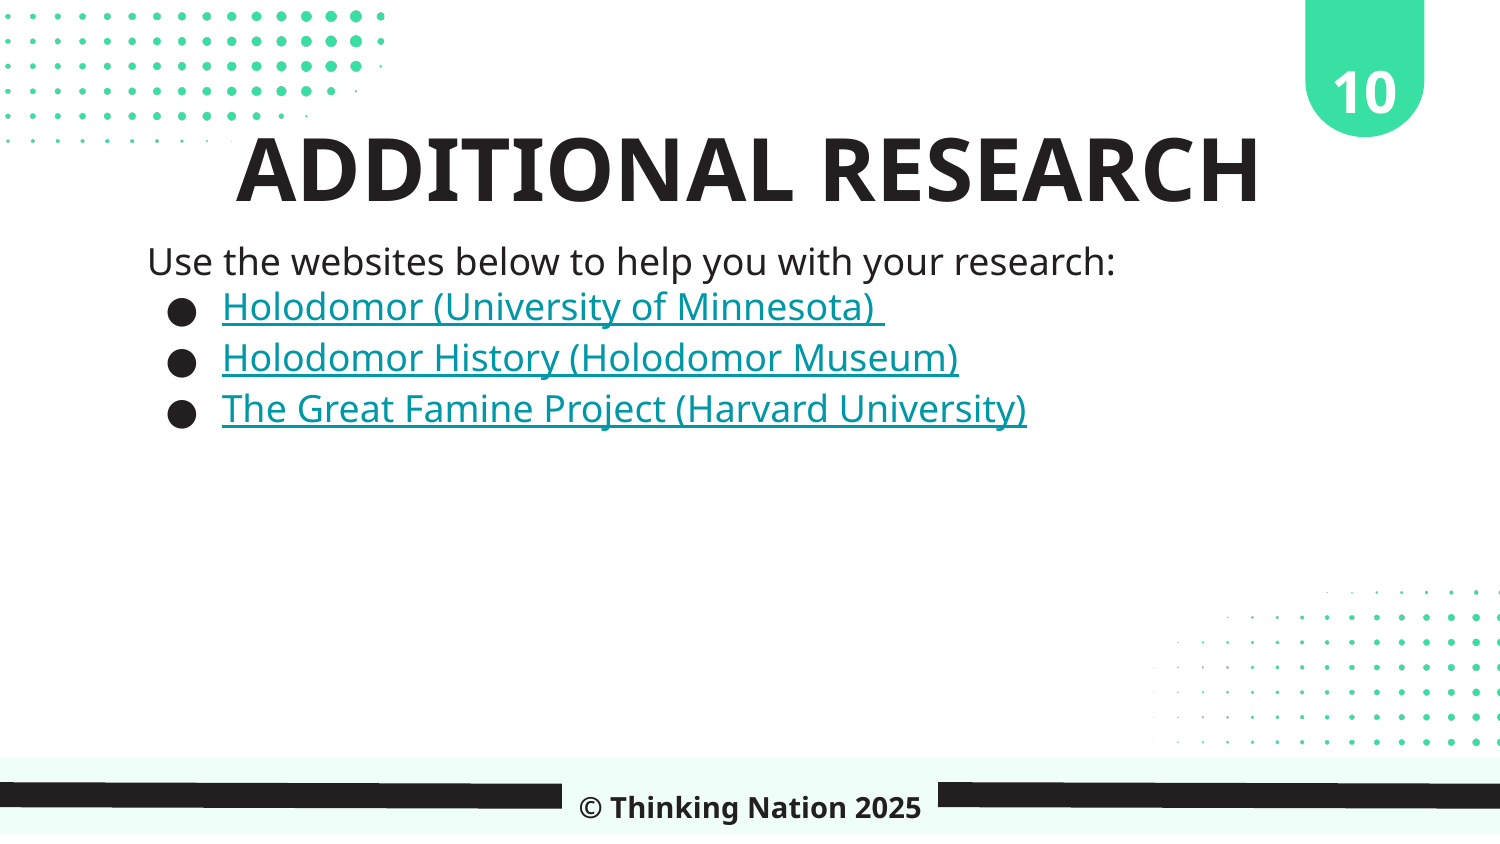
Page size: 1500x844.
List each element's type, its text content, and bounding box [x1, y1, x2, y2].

text_box ADDITIONAL RESEARCH [209, 71, 1291, 219]
text_box Use the websites below to help you with your research: Holodomor (University of Minnesota) Holodomor History (Holodomor Museum) The Great Famine Project (Harvard University) [146, 237, 1353, 436]
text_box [1300, 0, 1430, 138]
text_box [0, 0, 385, 144]
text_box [0, 756, 1500, 835]
text_box [1128, 590, 1500, 755]
